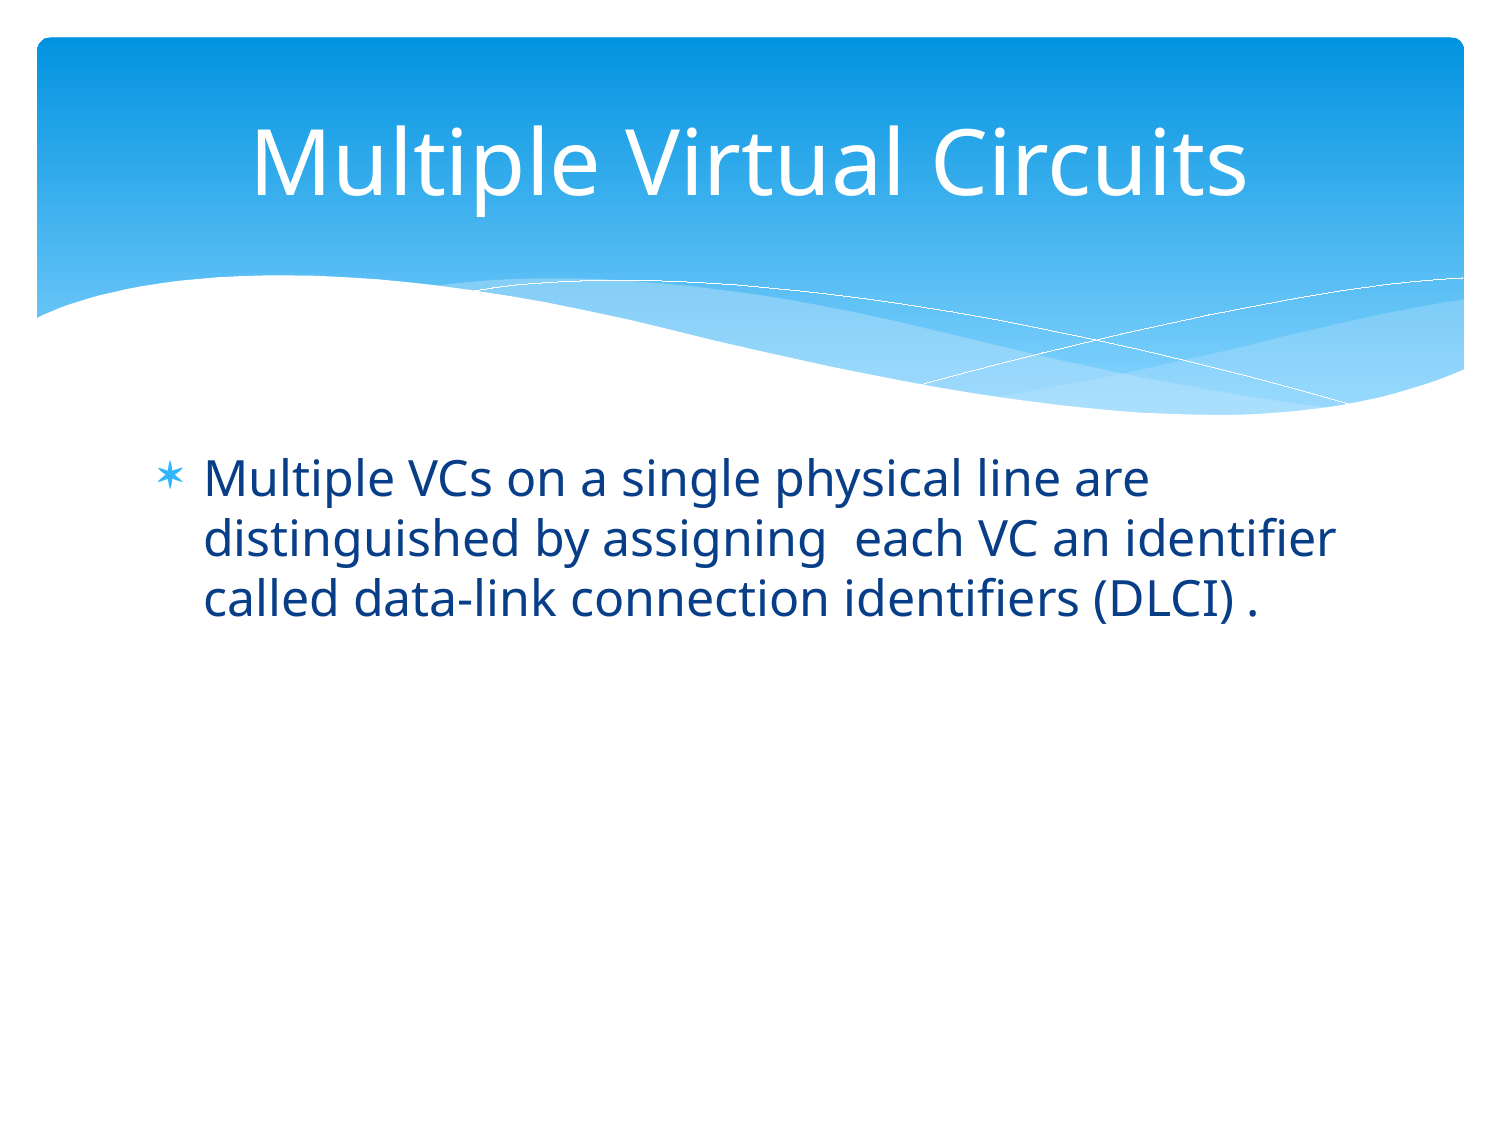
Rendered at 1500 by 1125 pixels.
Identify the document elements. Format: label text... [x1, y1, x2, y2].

list Multiple VCs on a single physical line are distinguished by assigning each VC an identifier called data-link connection identifiers (DLCI) . [143, 438, 1359, 1005]
title Multiple Virtual Circuits [75, 55, 1425, 261]
